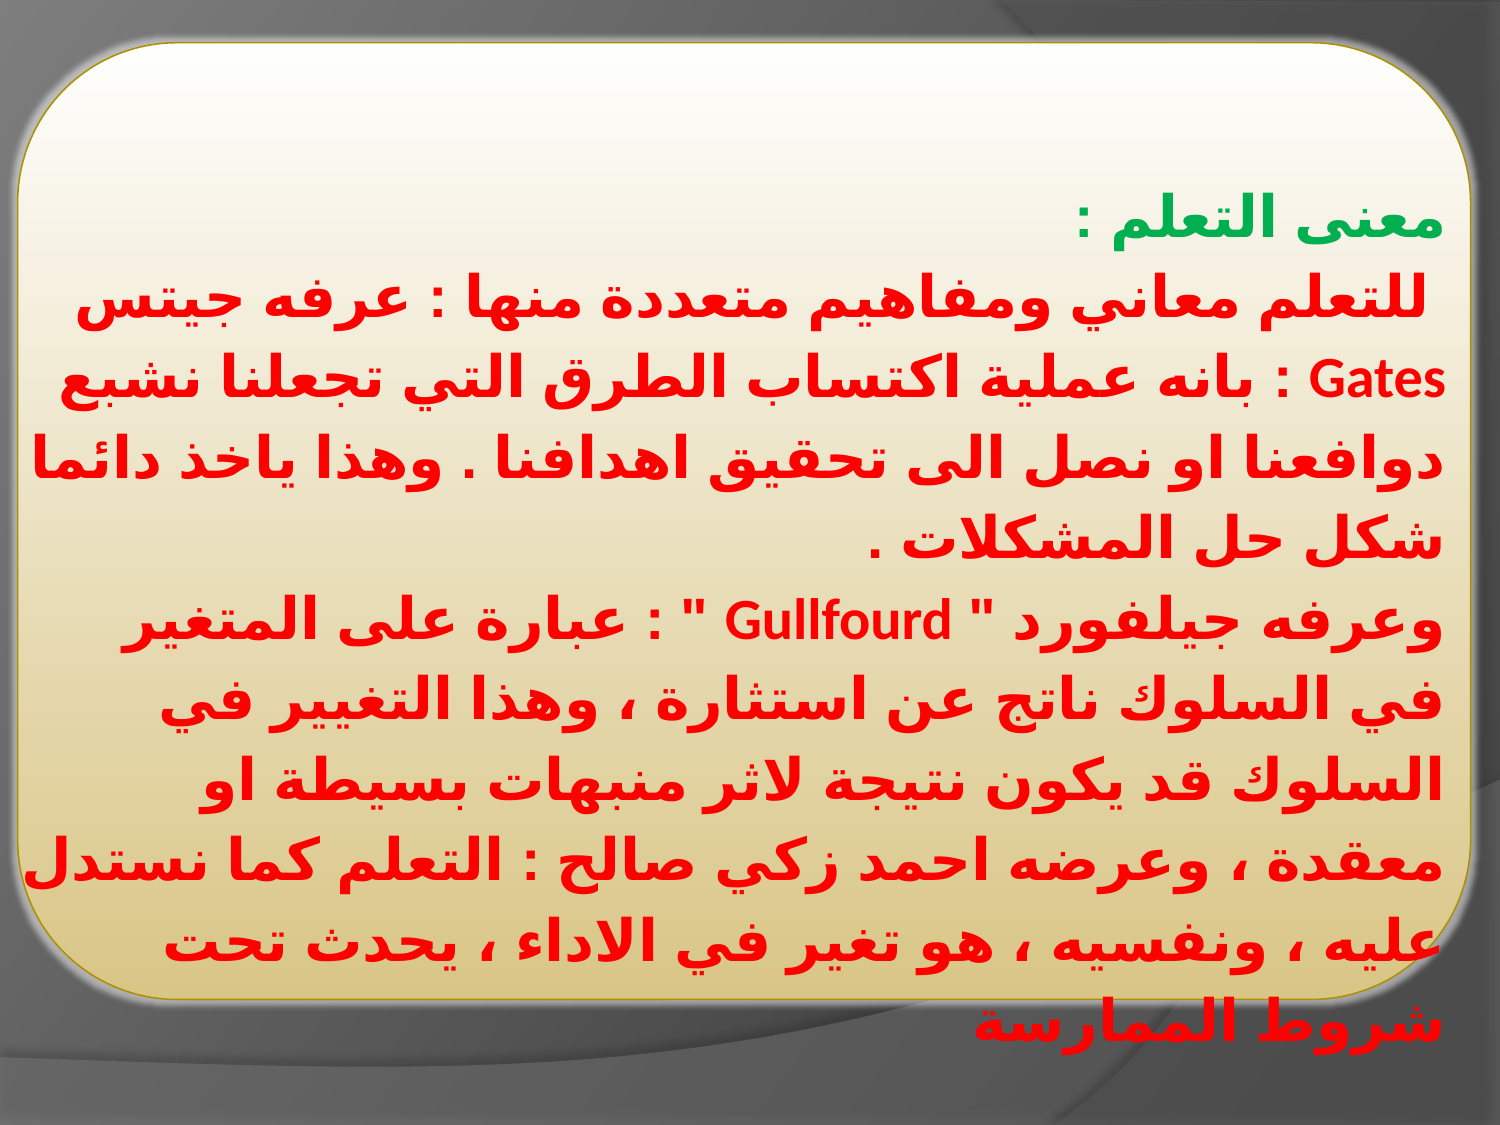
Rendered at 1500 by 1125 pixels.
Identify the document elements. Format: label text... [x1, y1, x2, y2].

text_box [17, 41, 1472, 1001]
title معنى التعلم : للتعلم معاني ومفاهيم متعددة منها : عرفه جيتس Gates : بانه عملية اكتساب الطرق التي تجعلنا نشبع دوافعنا او نصل الى تحقيق اهدافنا . وهذا ياخذ دائما شكل حل المشكلات . وعرفه جيلفورد " Gullfourd " : عبارة على المتغير في السلوك ناتج عن استثارة ، وهذا التغيير في السلوك قد يكون نتيجة لاثر منبهات بسيطة او معقدة ، وعرضه احمد زكي صالح : التعلم كما نستدل عليه ، ونفسيه ، هو تغير في الاداء ، يحدث تحت شروط الممارسة [12, 160, 1454, 846]
